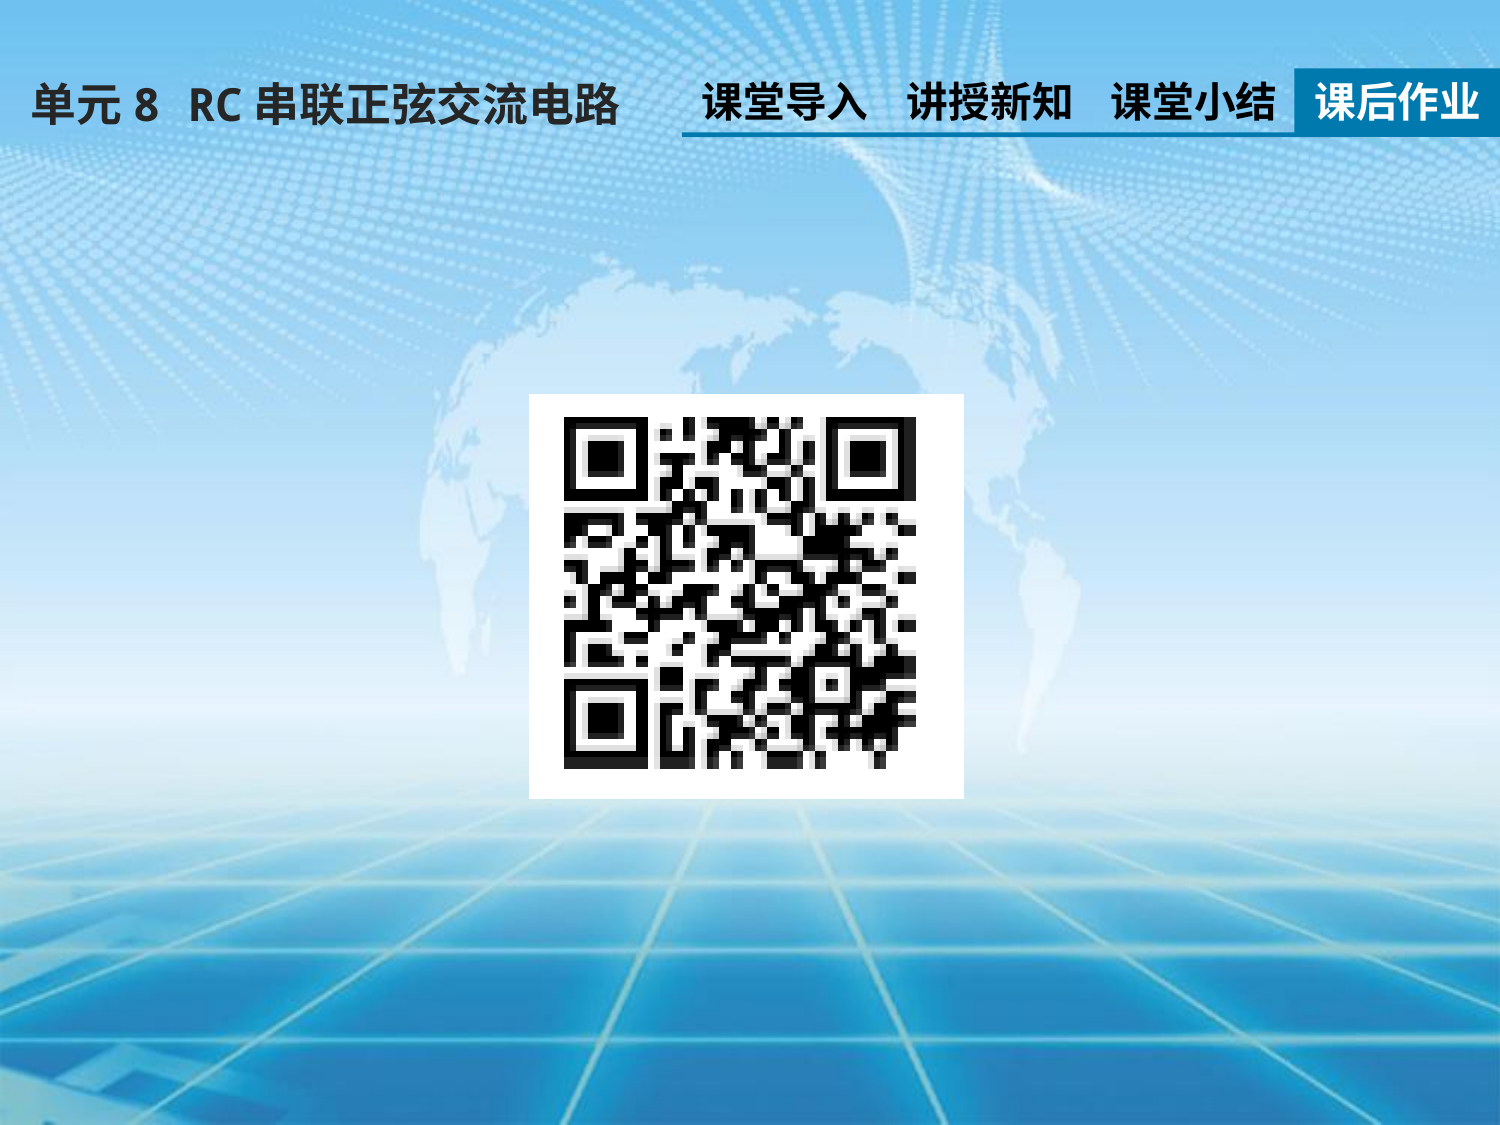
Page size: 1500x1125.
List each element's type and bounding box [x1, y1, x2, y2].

text_box [15, 67, 1500, 139]
picture [0, 0, 1500, 1125]
